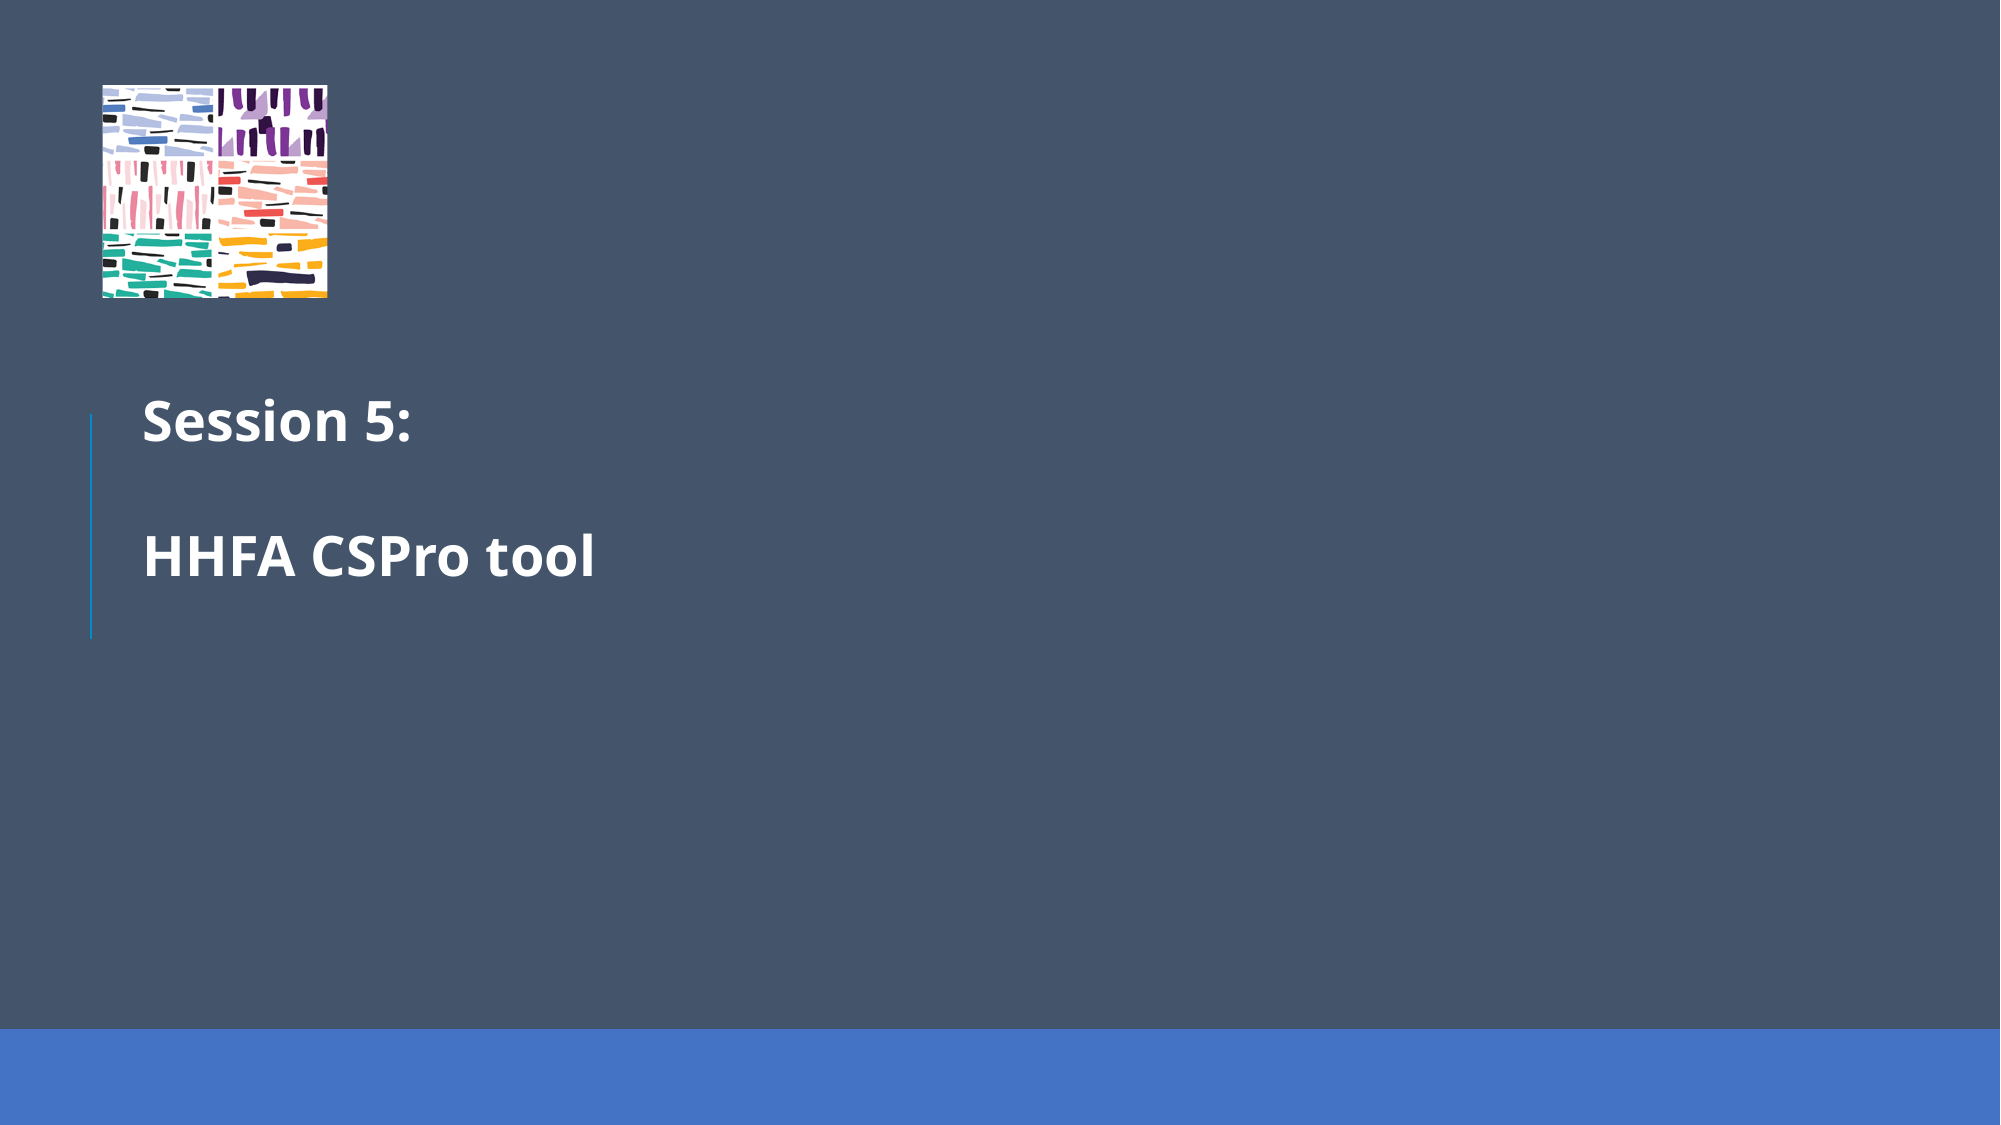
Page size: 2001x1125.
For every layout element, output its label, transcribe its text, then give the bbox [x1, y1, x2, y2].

picture [102, 85, 328, 298]
title Session 5: HHFA CSPro tool [127, 378, 1557, 649]
